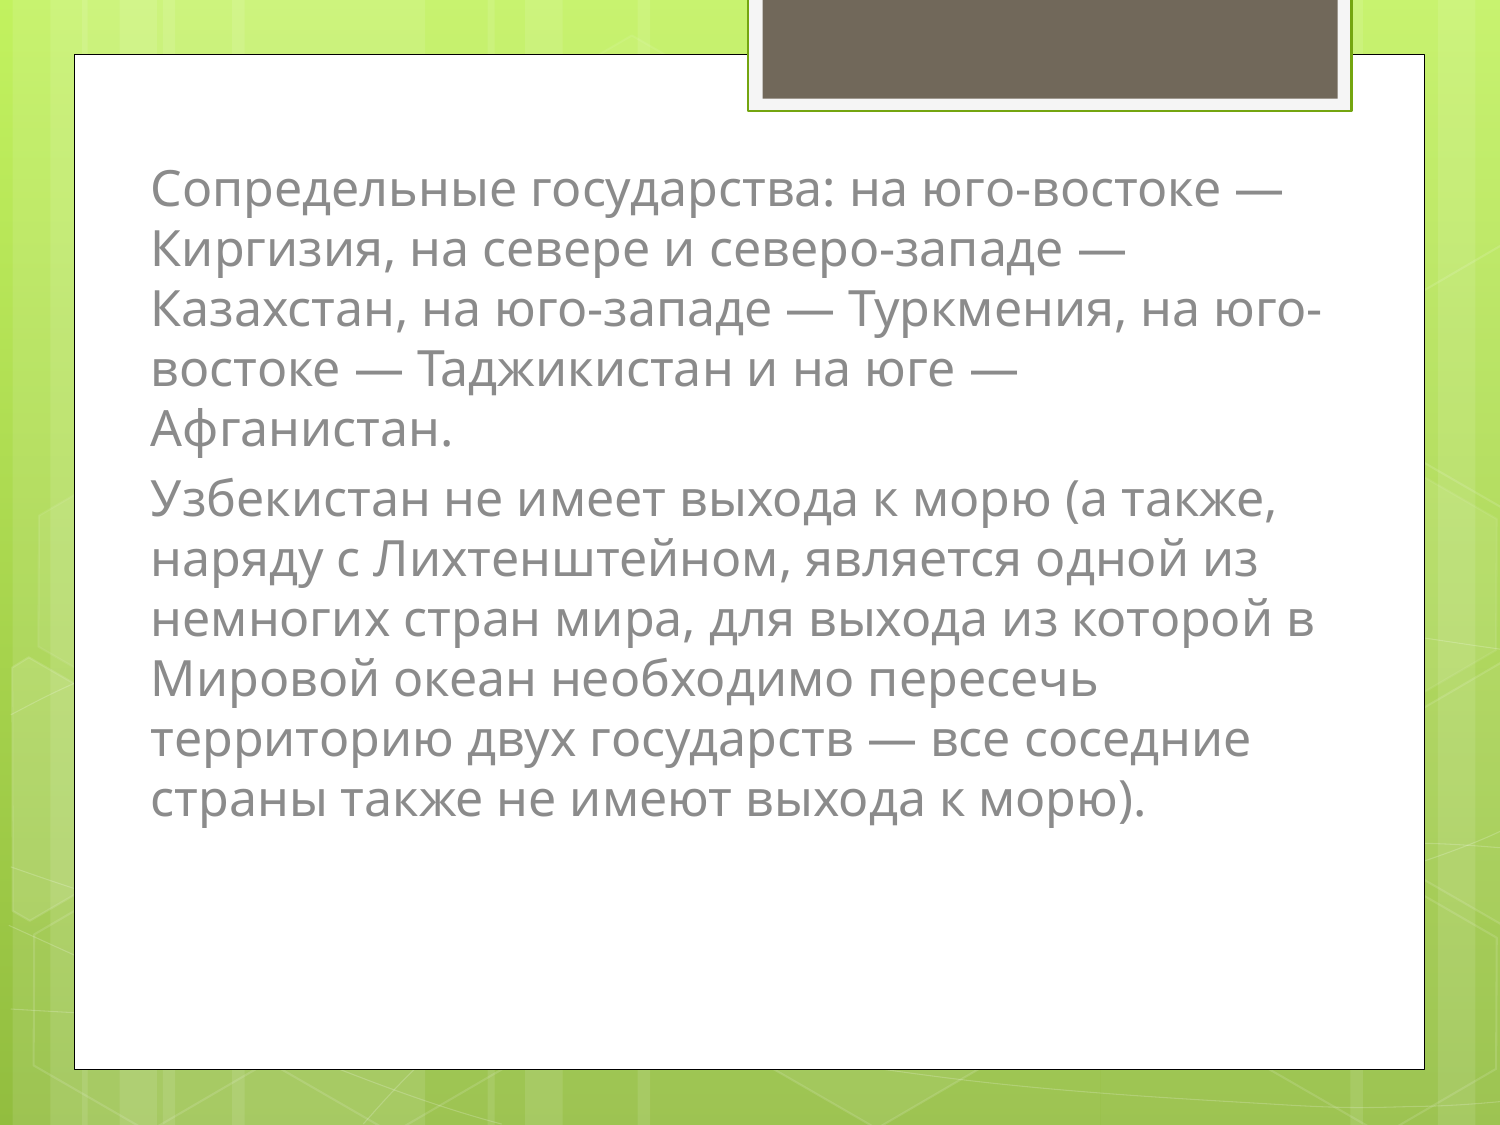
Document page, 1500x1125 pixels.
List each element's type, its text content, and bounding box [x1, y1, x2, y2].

list Сопредельные государства: на юго-востоке — Киргизия, на севере и северо-западе — Казахстан, на юго-западе — Туркмения, на юго-востоке — Таджикистан и на юге — Афганистан. Узбекистан не имеет выхода к морю (а также, наряду с Лихтенштейном, является одной из немногих стран мира, для выхода из которой в Мировой океан необходимо пересечь территорию двух государств — все соседние страны также не имеют выхода к морю). [135, 149, 1341, 799]
